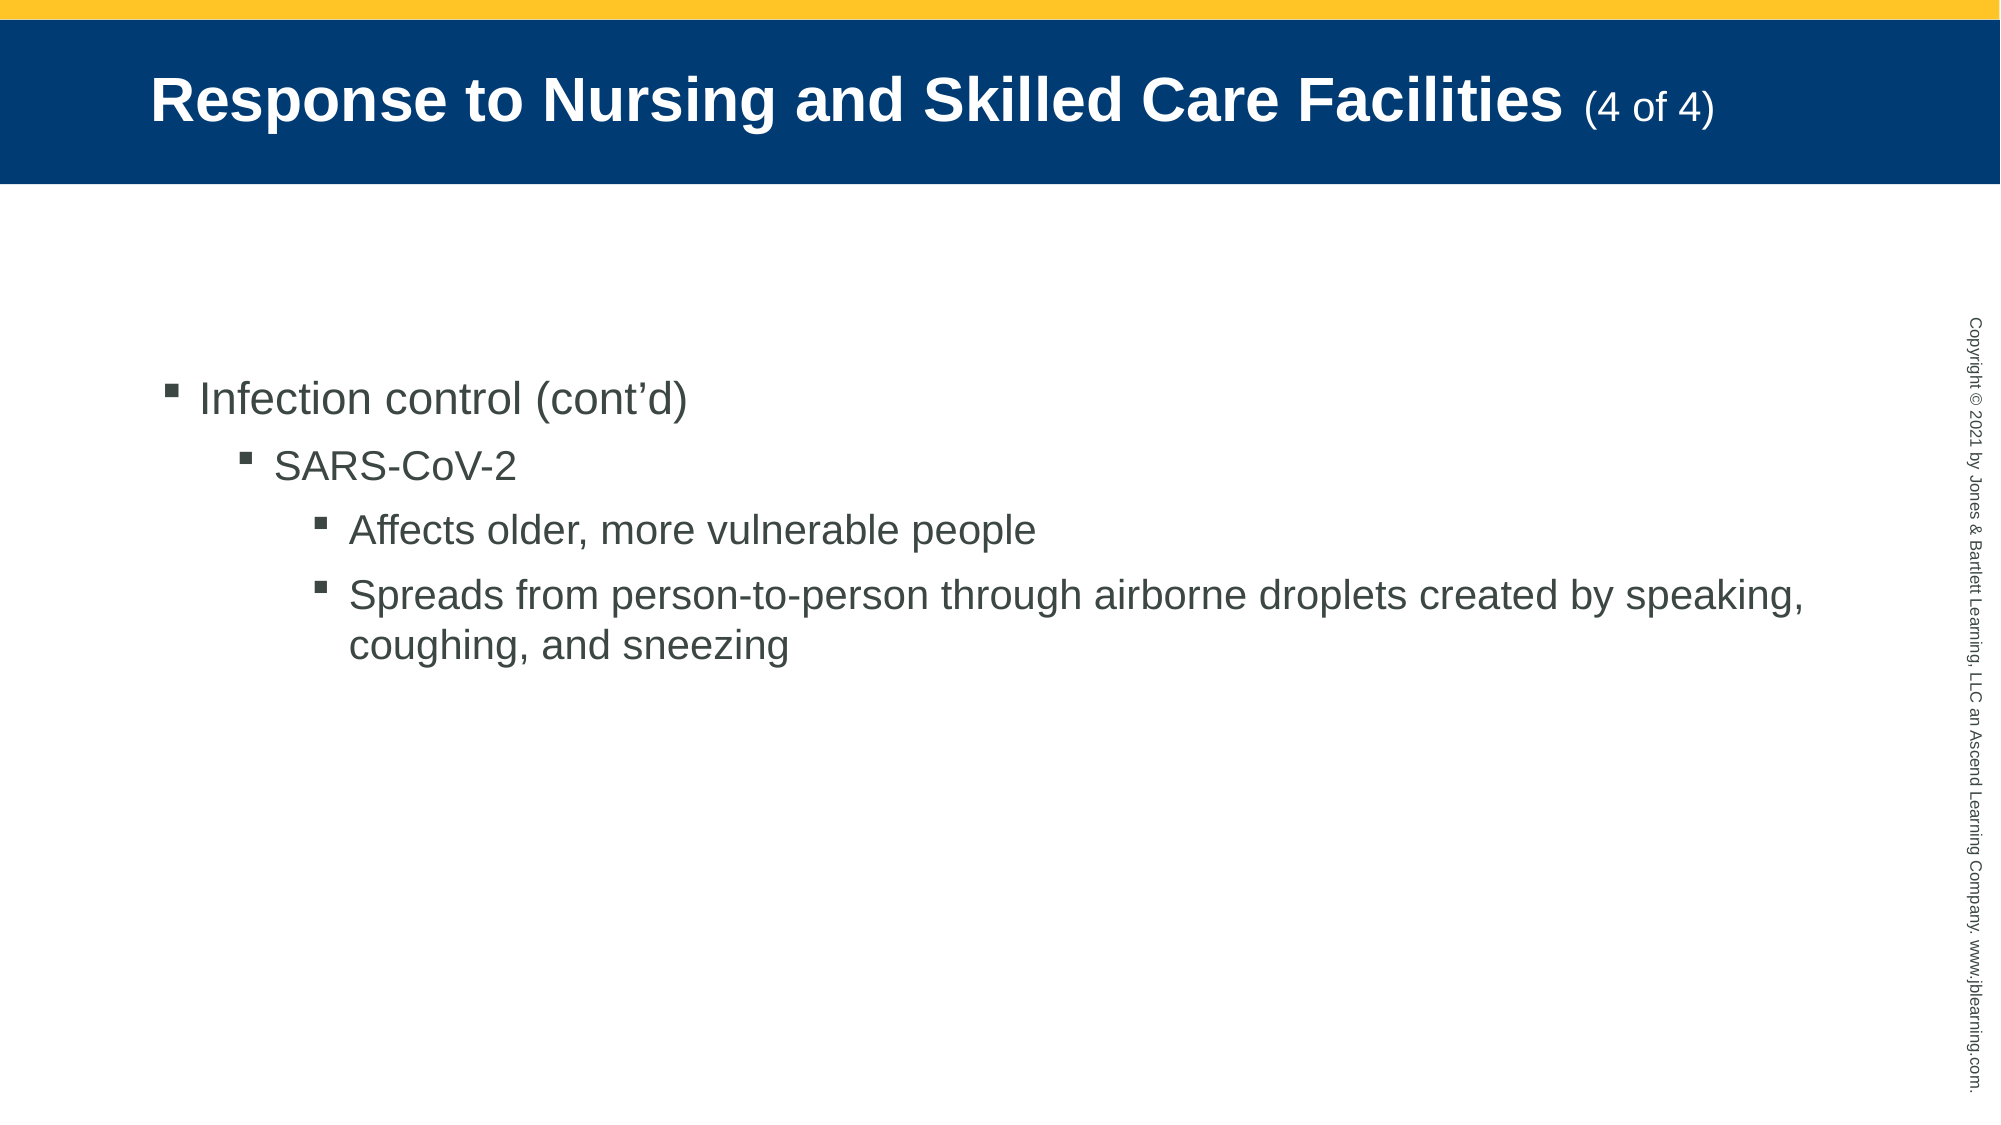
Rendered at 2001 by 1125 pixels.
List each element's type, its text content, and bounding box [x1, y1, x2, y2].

list Infection control (cont’d) SARS-CoV-2 Affects older, more vulnerable people Spreads from person-to-person through airborne droplets created by speaking, coughing, and sneezing [146, 361, 1859, 1016]
title Response to Nursing and Skilled Care Facilities (4 of 4) [0, 19, 2000, 185]
